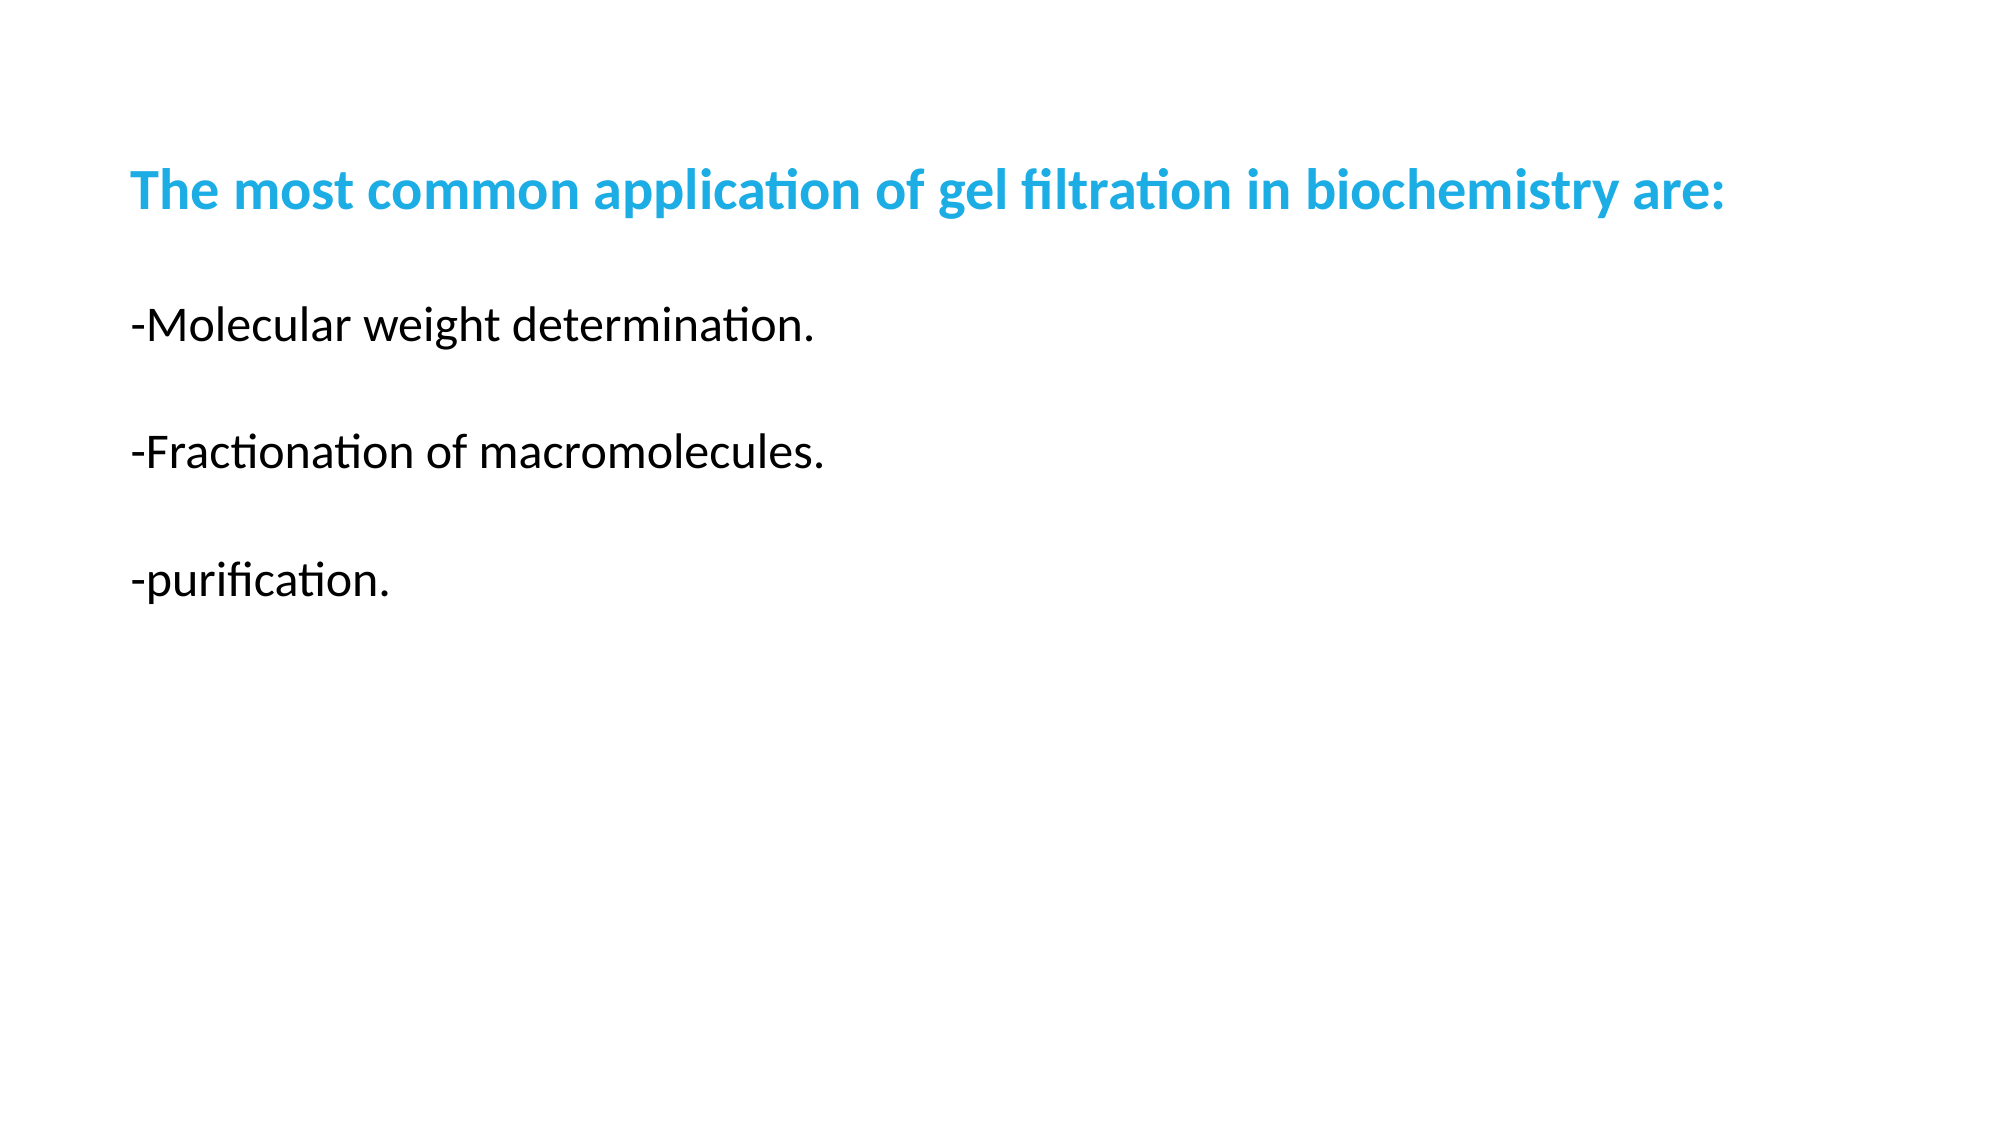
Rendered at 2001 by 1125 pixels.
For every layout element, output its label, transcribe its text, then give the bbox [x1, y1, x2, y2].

text_box The most common application of gel filtration in biochemistry are: -Molecular weight determination. -Fractionation of macromolecules. -purification. [115, 151, 1965, 615]
